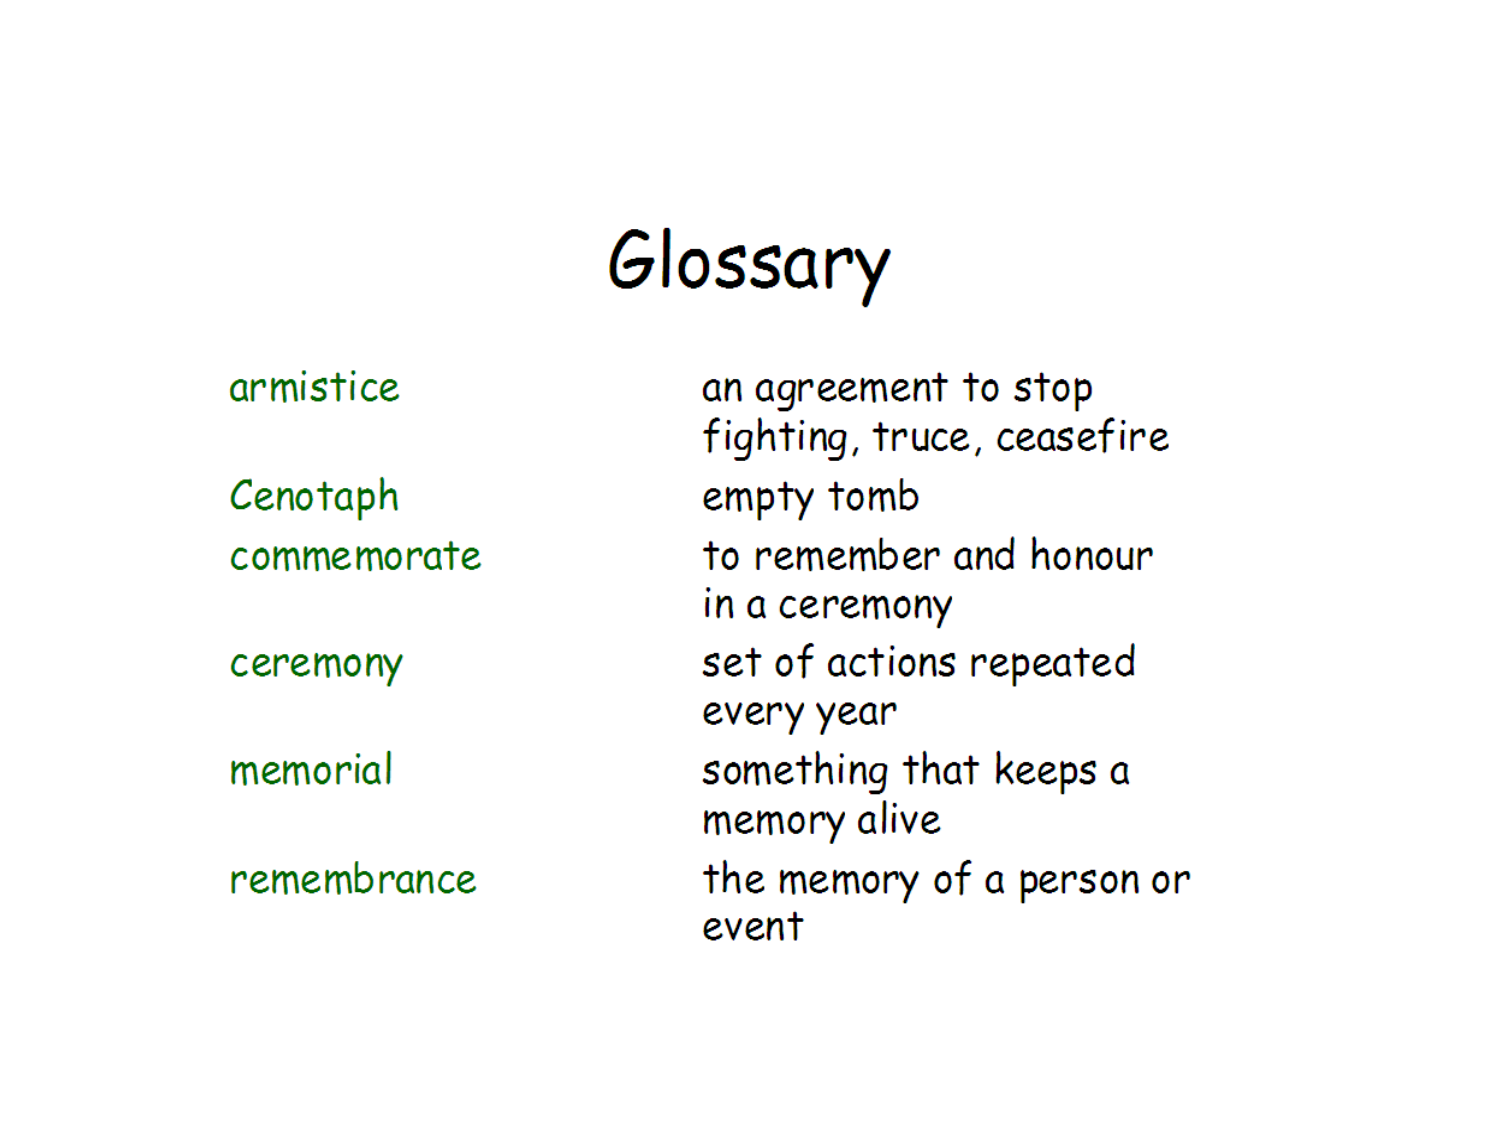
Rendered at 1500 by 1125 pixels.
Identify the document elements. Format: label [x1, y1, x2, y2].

picture [0, 174, 1500, 963]
